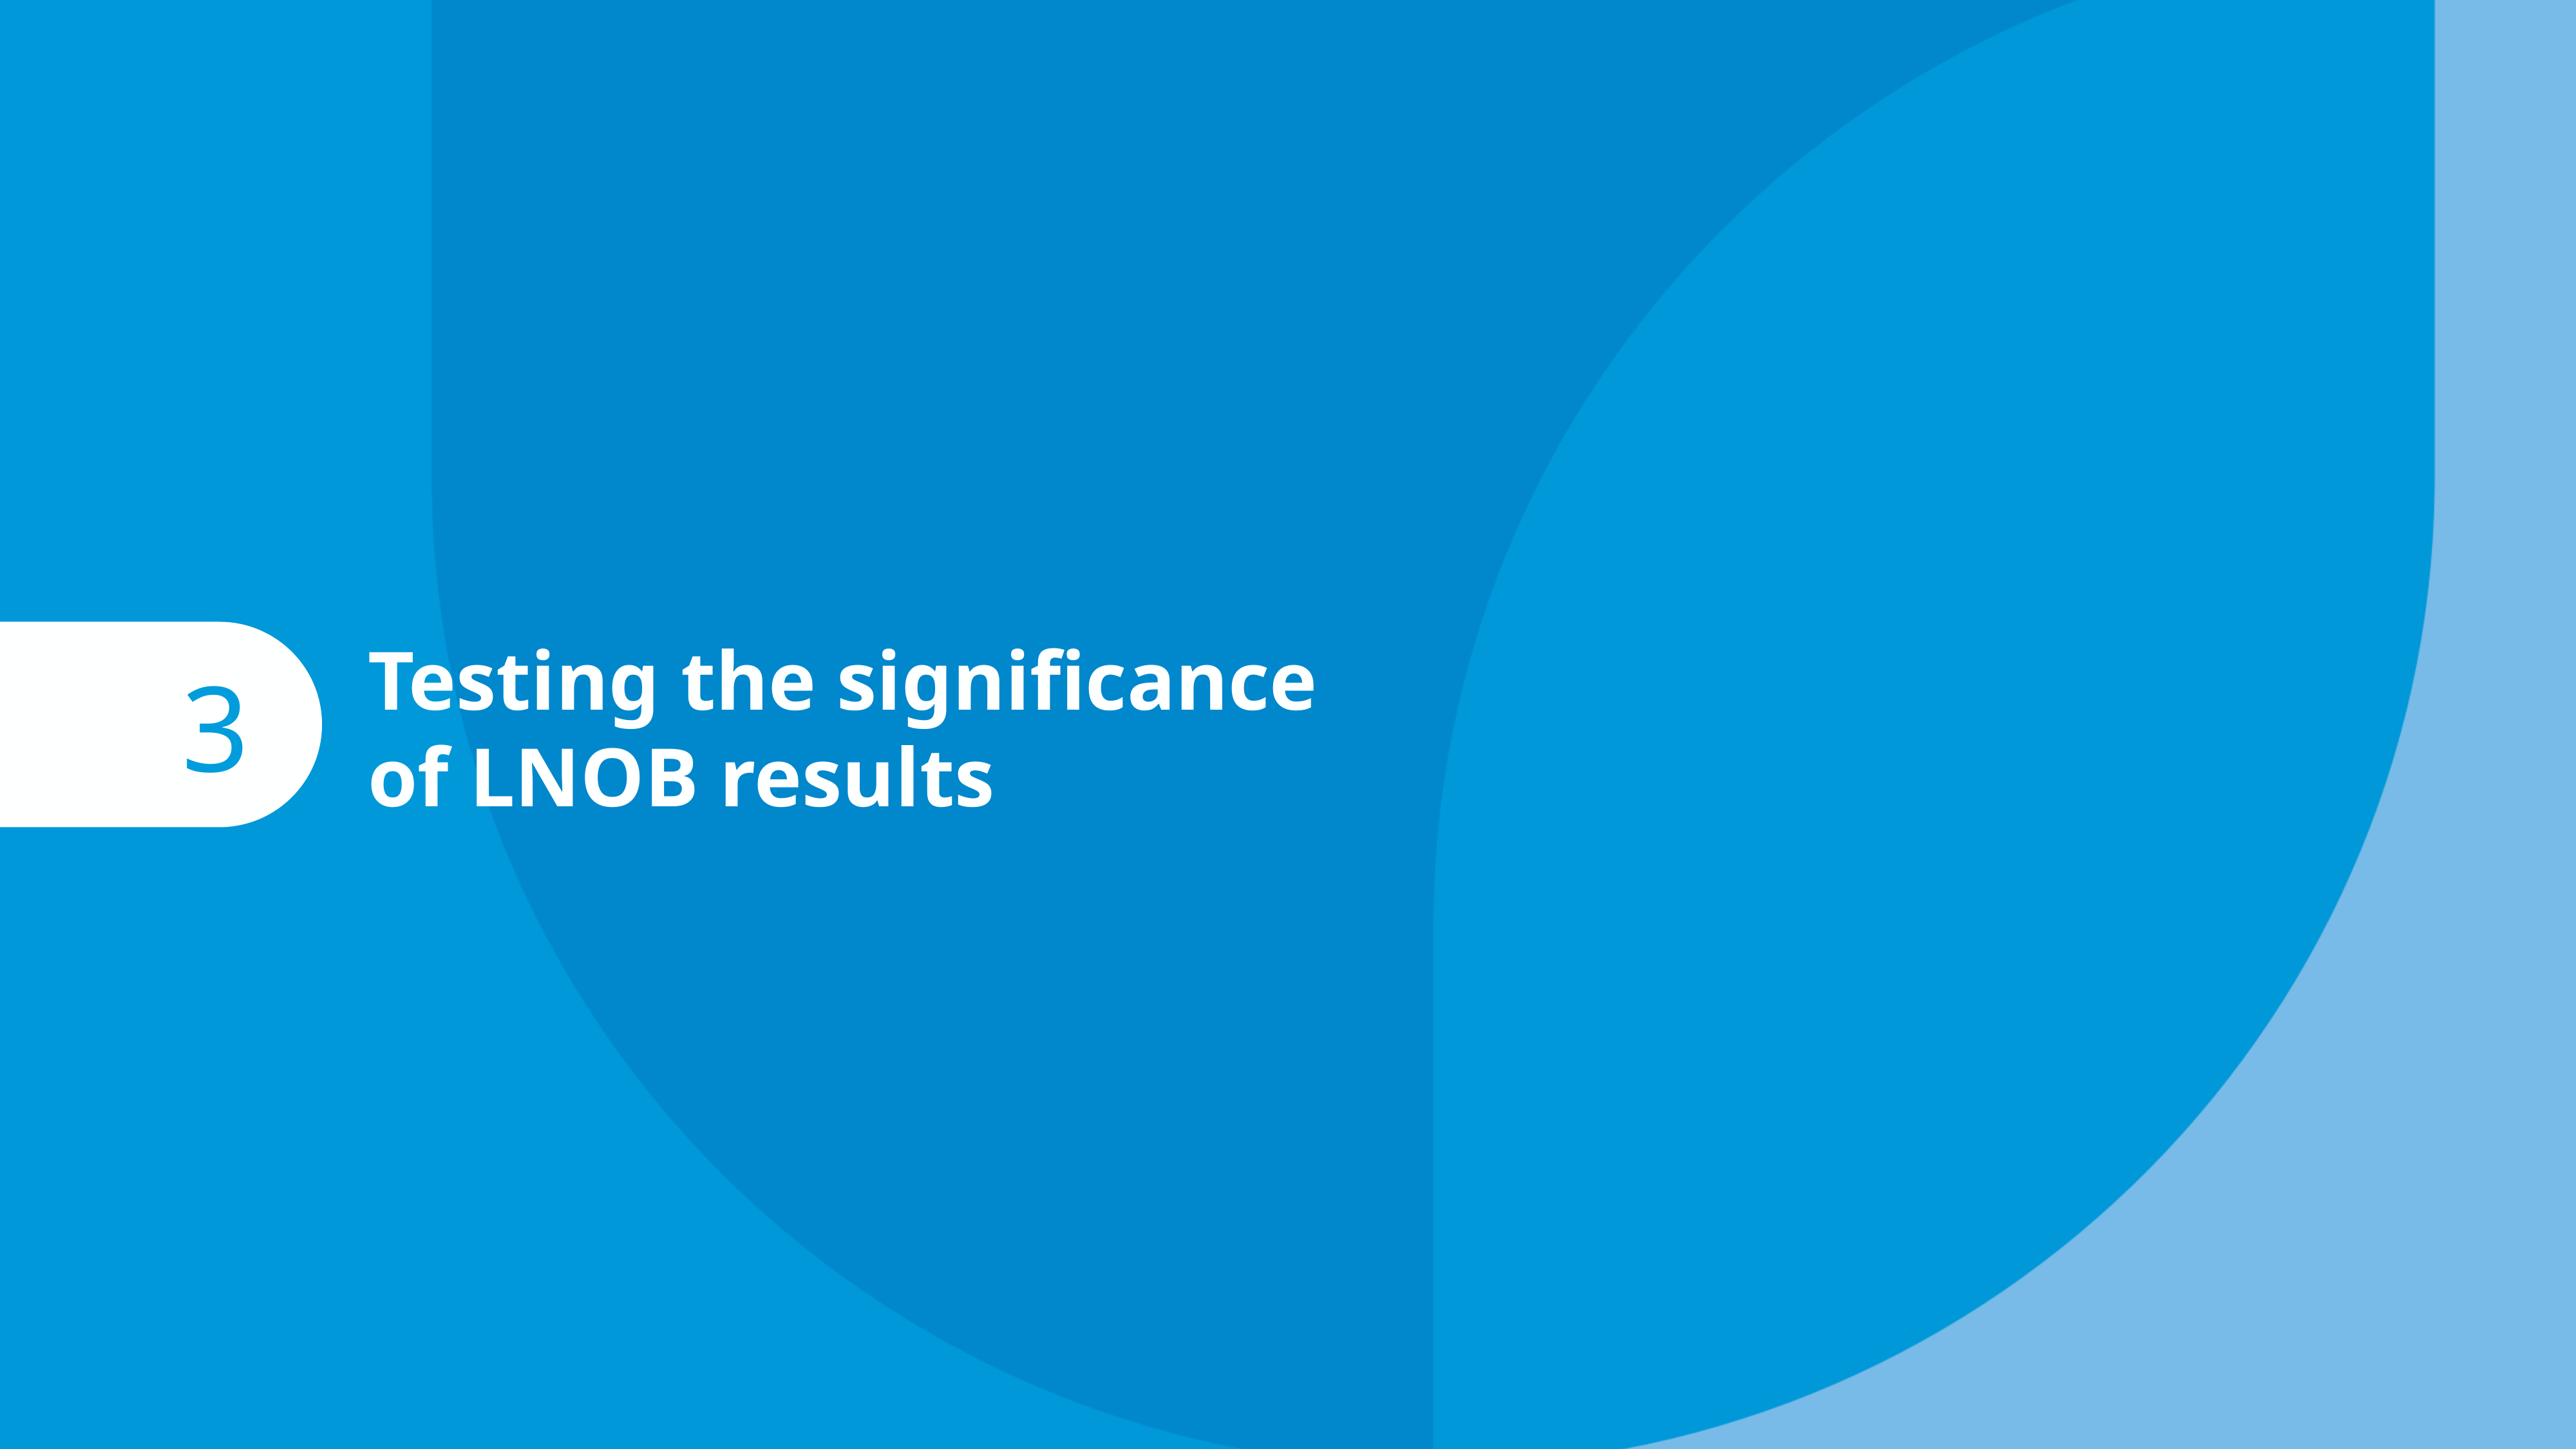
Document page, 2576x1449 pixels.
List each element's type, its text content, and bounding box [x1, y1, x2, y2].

list Testing the significance of LNOB results [368, 628, 1345, 824]
list 3 [3, 652, 250, 797]
